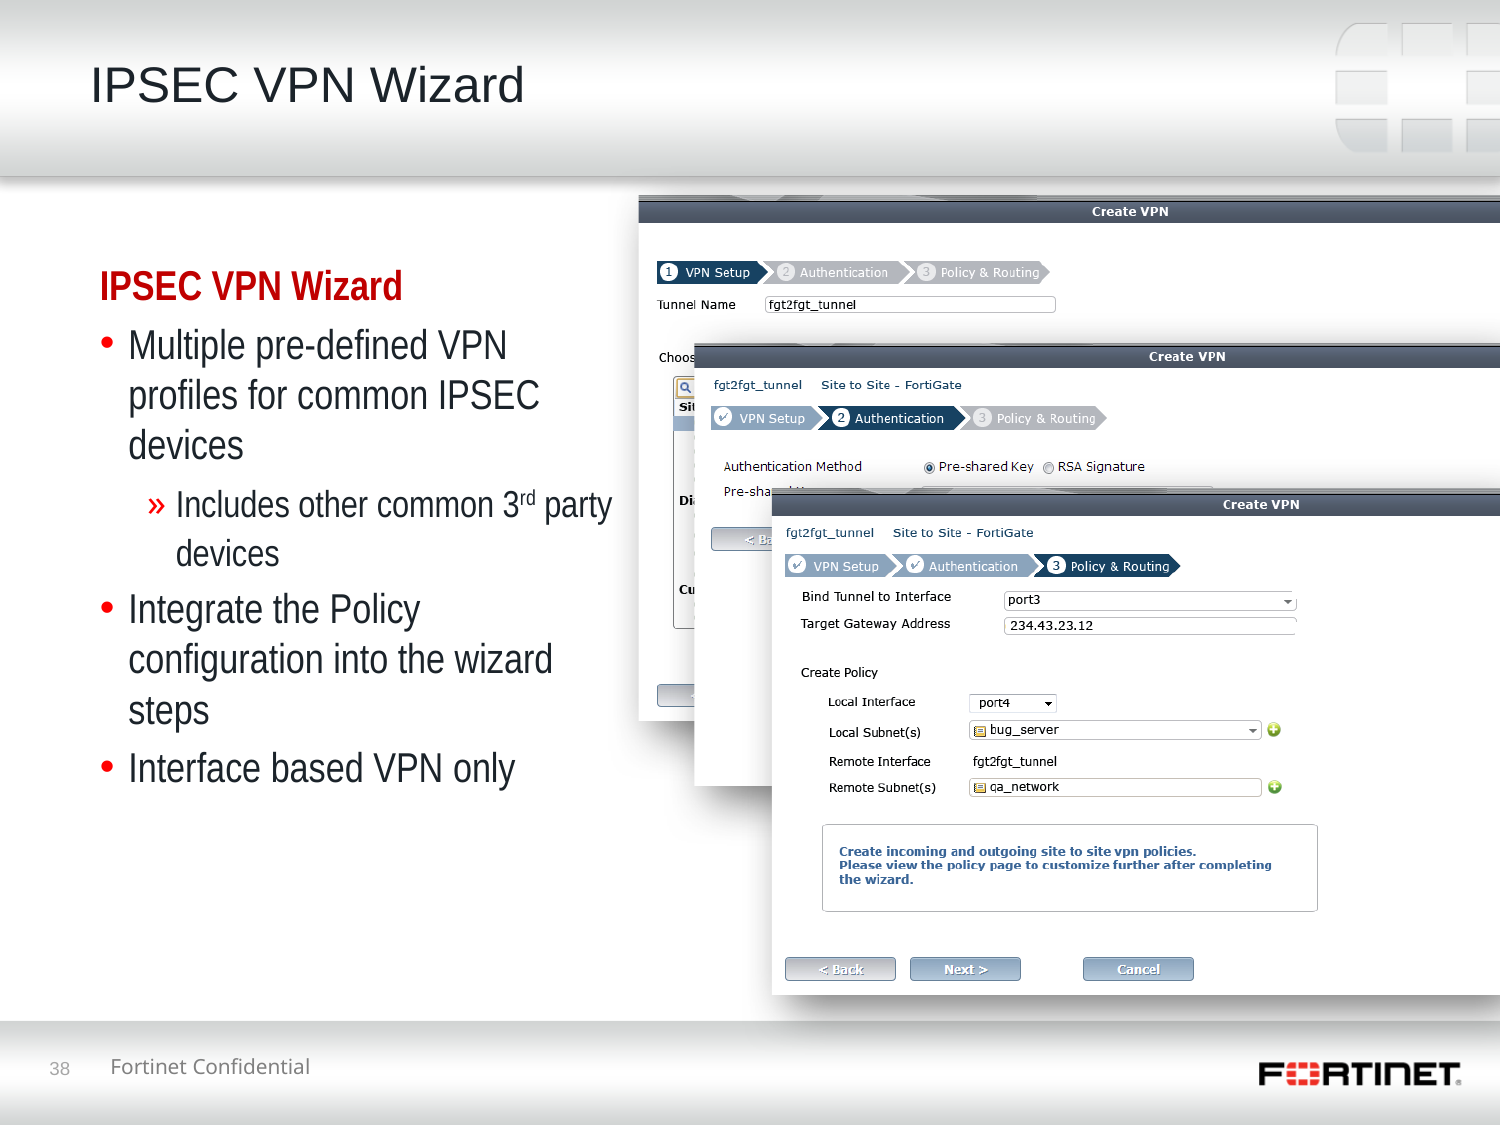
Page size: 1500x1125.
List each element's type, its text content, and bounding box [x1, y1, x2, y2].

title IPSEC VPN Wizard [75, 45, 1425, 138]
picture [0, 0, 1500, 1125]
list IPSEC VPN Wizard Multiple pre-defined VPN profiles for common IPSEC devices Includes other common 3rd party devices Integrate the Policy configuration into the wizard steps Interface based VPN only [85, 251, 632, 971]
